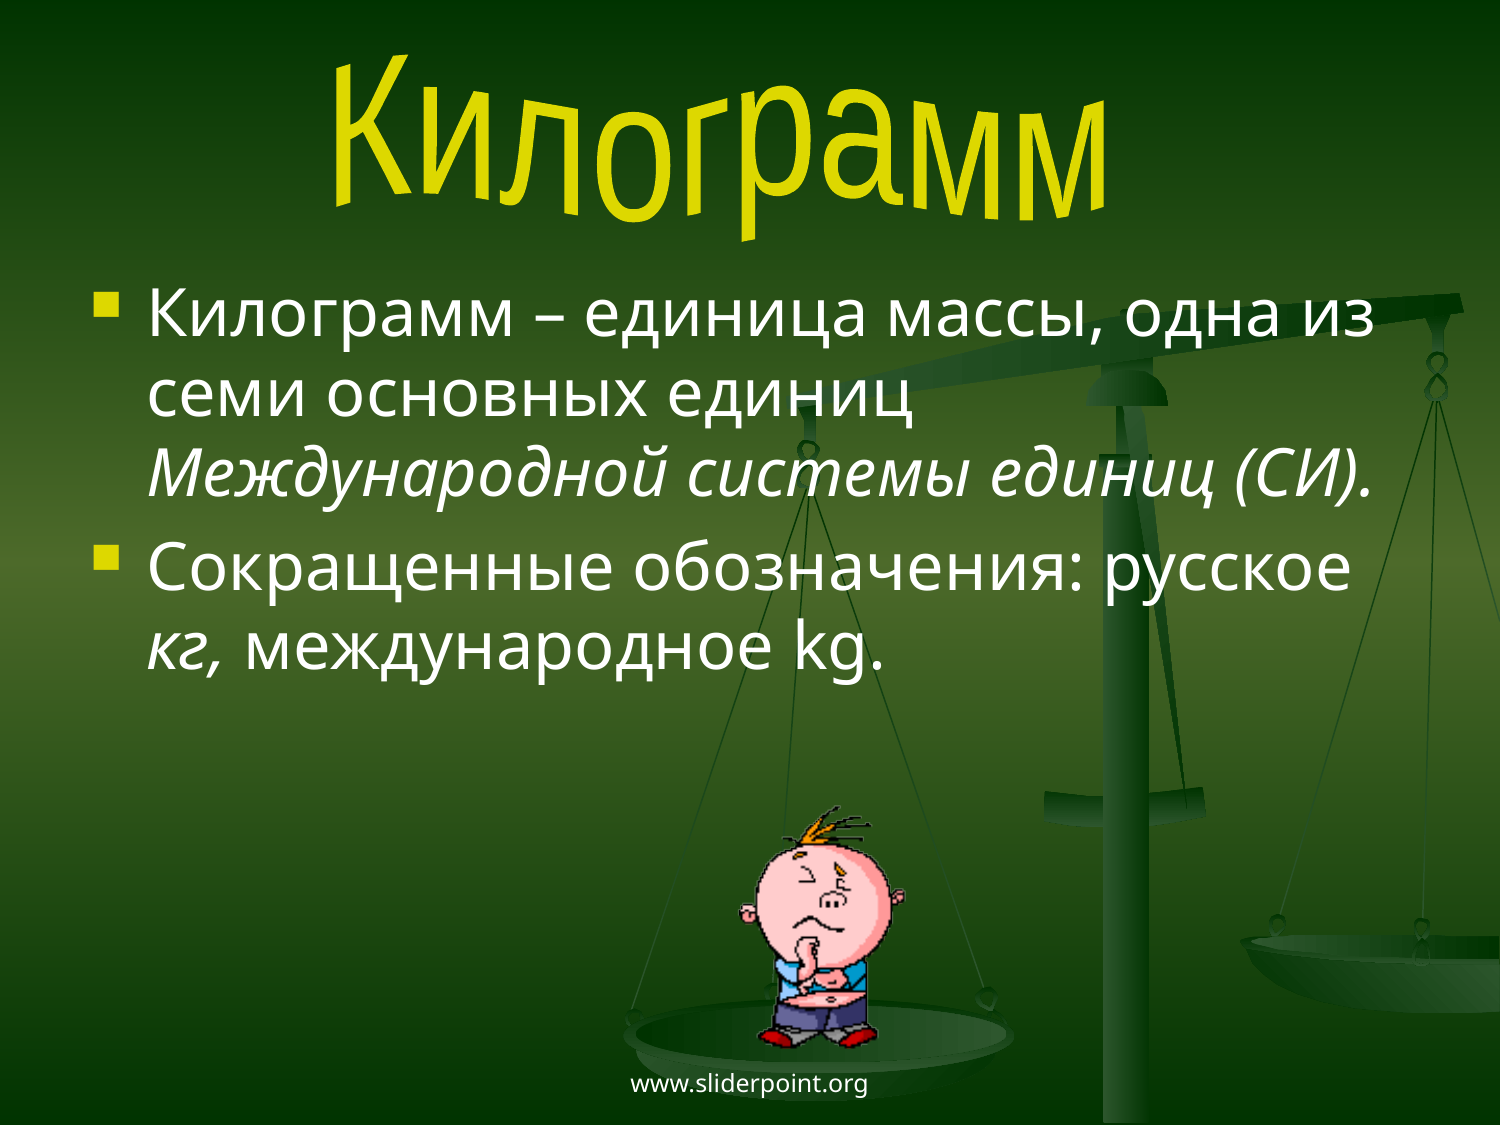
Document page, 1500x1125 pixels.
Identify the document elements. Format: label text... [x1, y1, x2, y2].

list Килограмм – единица массы, одна из семи основных единиц Международной системы единиц (СИ). Сокращенные обозначения: русское кг, международное kg. [74, 262, 1426, 1006]
picture [714, 762, 941, 1054]
footer www.sliderpoint.org [512, 1029, 988, 1106]
